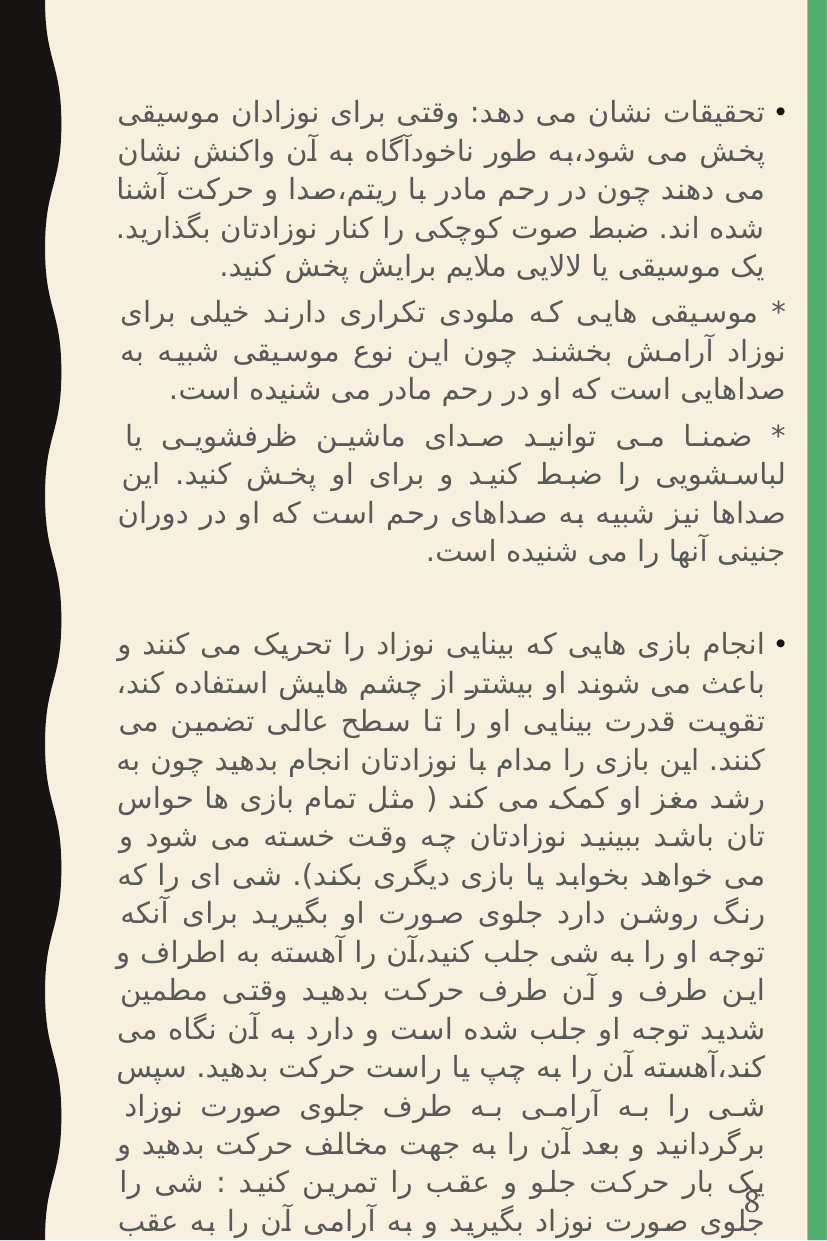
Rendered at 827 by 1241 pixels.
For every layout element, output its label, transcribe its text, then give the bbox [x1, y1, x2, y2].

slide_number 8 [700, 1170, 776, 1233]
list تحقیقات نشان می دهد: وقتی برای نوزادان موسیقی پخش می شود،به طور ناخودآگاه به آن واکنش نشان می دهند چون در رحم مادر با ریتم،صدا و حرکت آشنا شده اند. ضبط صوت کوچکی را کنار نوزادتان بگذارید. یک موسیقی یا لالایی ملایم برایش پخش کنید. * موسیقی هایی که ملودی تکراری دارند خیلی برای نوزاد آرامش بخشند چون این نوع موسیقی شبیه به صداهایی است که او در رحم مادر می شنیده است. * ضمنا می توانید صدای ماشین ظرفشویی یا لباسشویی را ضبط کنید و برای او پخش کنید. این صداها نیز شبیه به صداهای رحم است که او در دوران جنینی آنها را می شنیده است. انجام بازی هایی که بینایی نوزاد را تحریک می کنند و باعث می شوند او بیشتر از چشم هایش استفاده کند، تقویت قدرت بینایی او را تا سطح عالی تضمین می کنند. این بازی را مدام با نوزادتان انجام بدهید چون به رشد مغز او کمک می کند ( مثل تمام بازی ها حواس تان باشد ببینید نوزادتان چه وقت خسته می شود و می خواهد بخوابد یا بازی دیگری بکند). شی ای را که رنگ روشن دارد جلوی صورت او بگیرید برای آنکه توجه او را به شی جلب کنید،آن را آهسته به اطراف و این طرف و آن طرف حرکت بدهید وقتی مطمین شدید توجه او جلب شده است و دارد به آن نگاه می کند،آهسته آن را به چپ یا راست حرکت بدهید. سپس شی را به آرامی به طرف جلوی صورت نوزاد برگردانید و بعد آن را به جهت مخالف حرکت بدهید و یک بار حرکت جلو و عقب را تمرین کنید : شی را جلوی صورت نوزاد بگیرید و به آرامی آن را به عقب ببرید. سپس به جلو بیاورید. او را تشویق کنید با نگاهش آن را دنبال کند. [100, 82, 801, 649]
